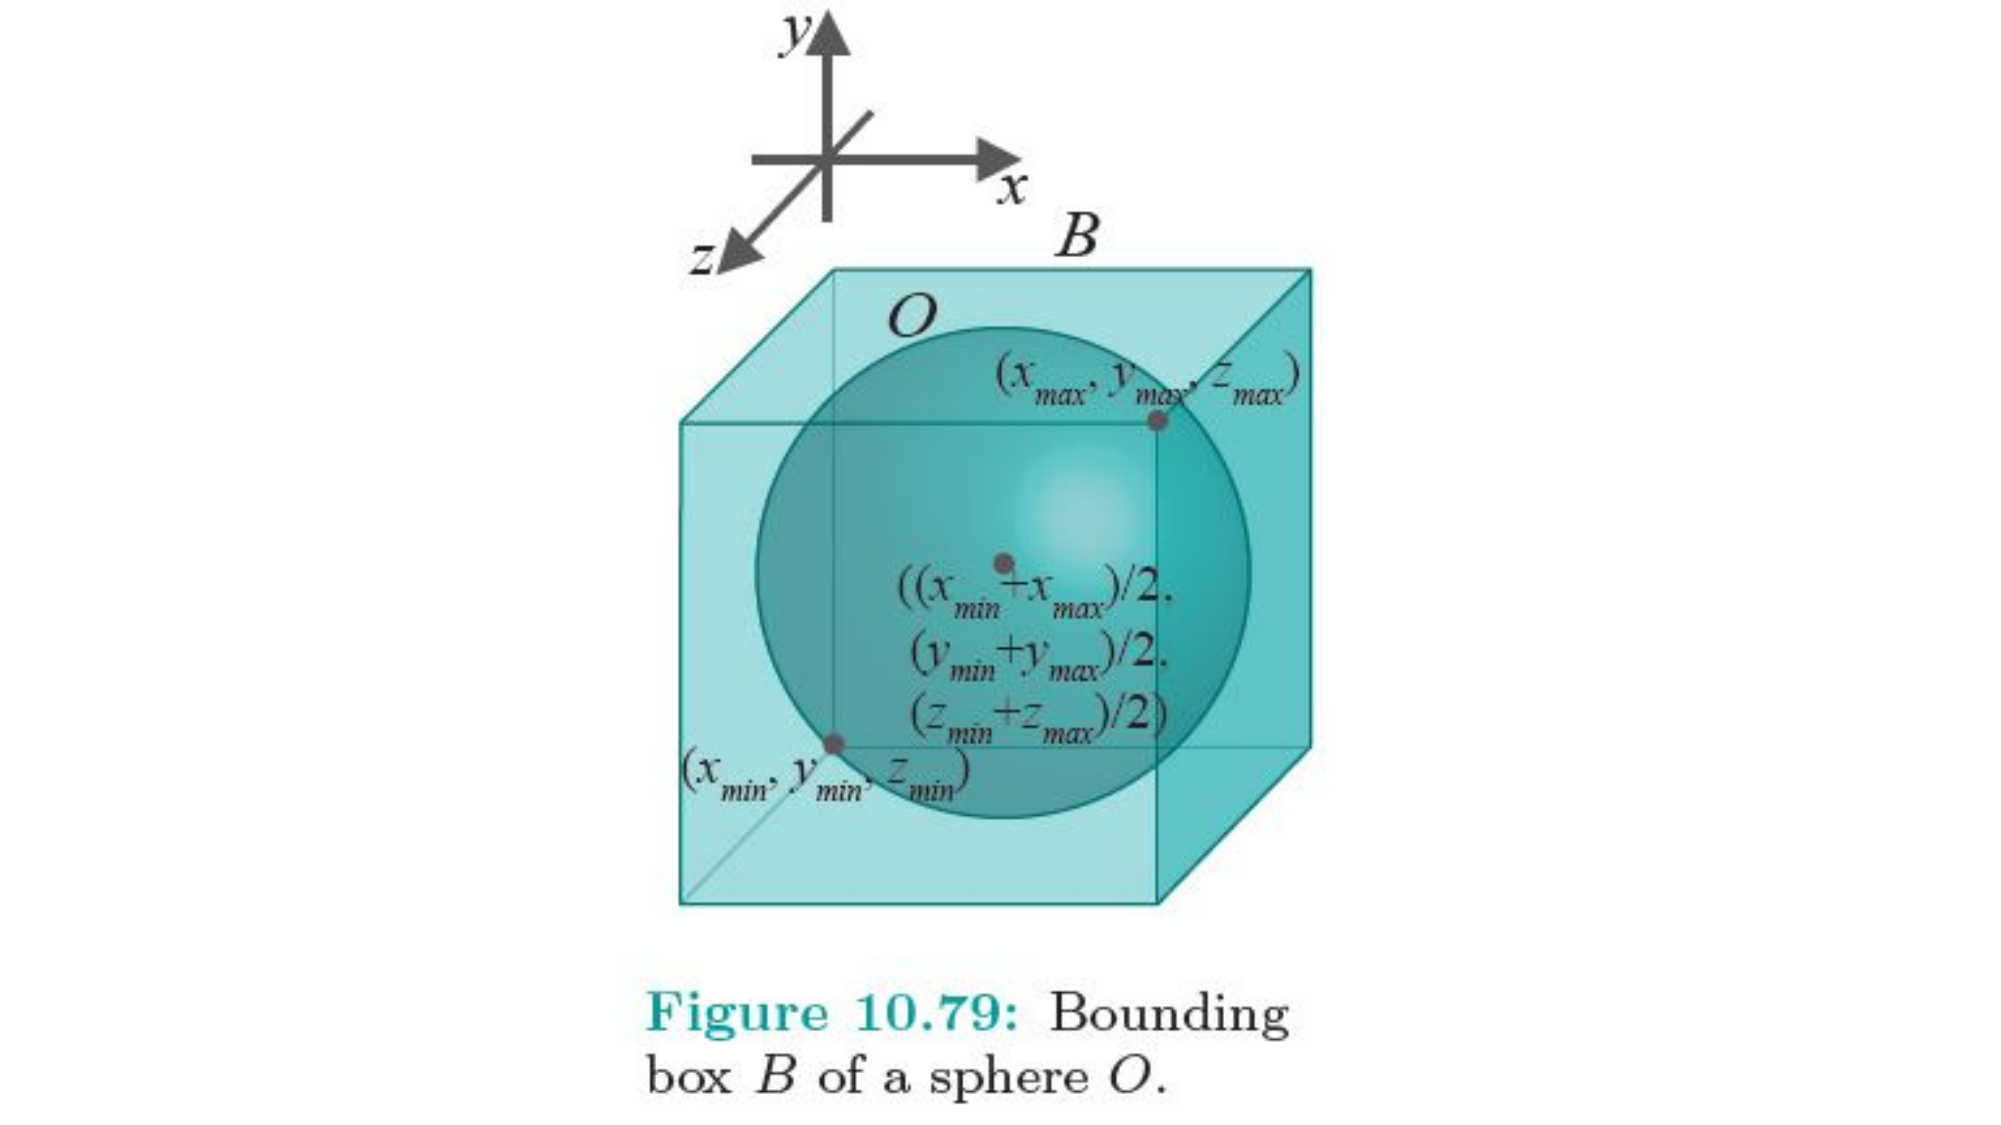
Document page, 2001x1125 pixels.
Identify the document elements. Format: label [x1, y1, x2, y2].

picture [617, 0, 1383, 1125]
